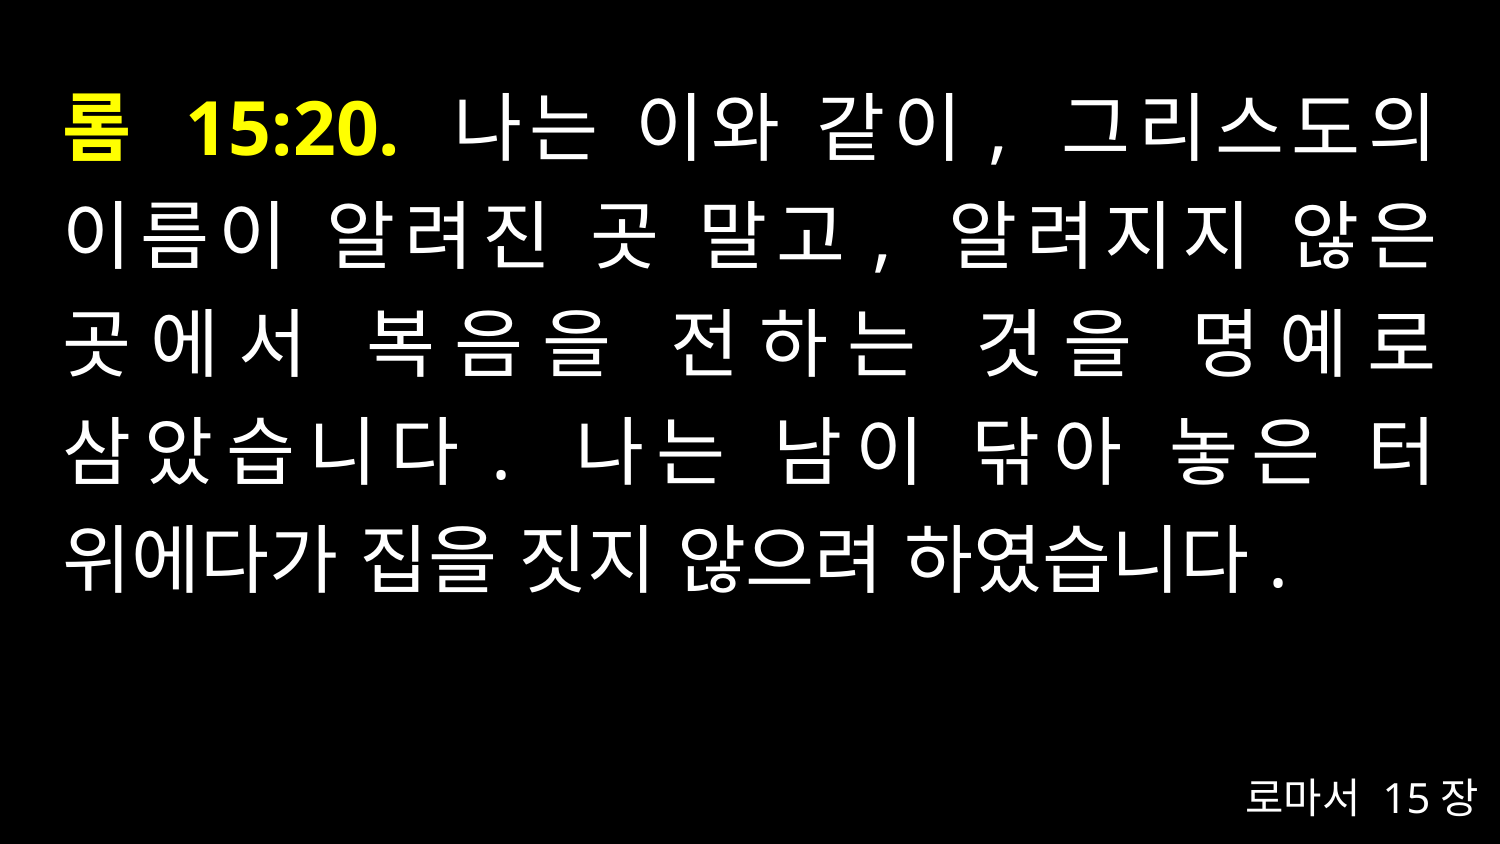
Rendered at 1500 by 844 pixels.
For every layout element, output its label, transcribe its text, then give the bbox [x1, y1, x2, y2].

title 롬 15:20. 나는 이와 같이, 그리스도의 이름이 알려진 곳 말고, 알려지지 않은 곳에서 복음을 전하는 것을 명예로 삼았습니다. 나는 남이 닦아 놓은 터 위에다가 집을 짓지 않으려 하였습니다. [0, 0, 1500, 844]
subtitle 로마서 15장 [916, 770, 1500, 844]
